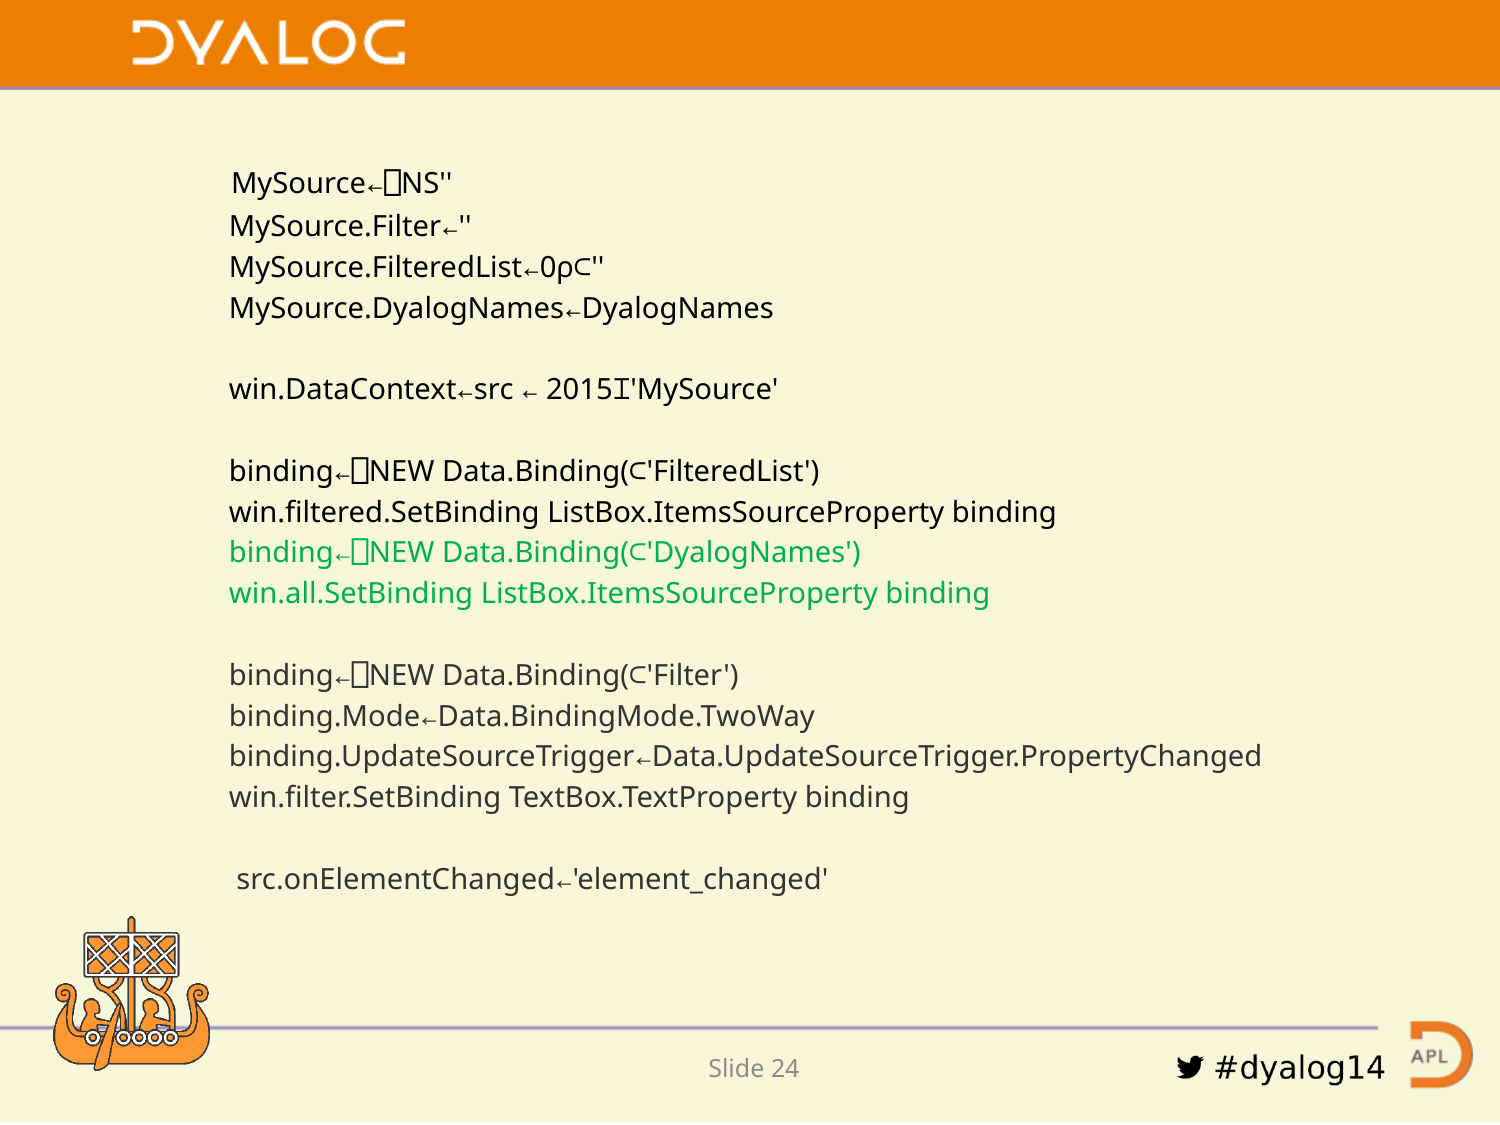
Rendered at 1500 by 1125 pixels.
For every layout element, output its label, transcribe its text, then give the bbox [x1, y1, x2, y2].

picture [0, 0, 1500, 1123]
list MySource←⎕NS'' MySource.Filter←'' MySource.FilteredList←0⍴⊂'' MySource.DyalogNames←DyalogNames win.DataContext←src ← 2015⌶'MySource' binding←⎕NEW Data.Binding(⊂'FilteredList') win.filtered.SetBinding ListBox.ItemsSourceProperty binding binding←⎕NEW Data.Binding(⊂'DyalogNames') win.all.SetBinding ListBox.ItemsSourceProperty binding binding←⎕NEW Data.Binding(⊂'Filter') binding.Mode←Data.BindingMode.TwoWay binding.UpdateSourceTrigger←Data.UpdateSourceTrigger.PropertyChanged win.filter.SetBinding TextBox.TextProperty binding src.onElementChanged←'element_changed' [206, 149, 1459, 917]
slide_number Slide 23 [585, 1039, 923, 1100]
